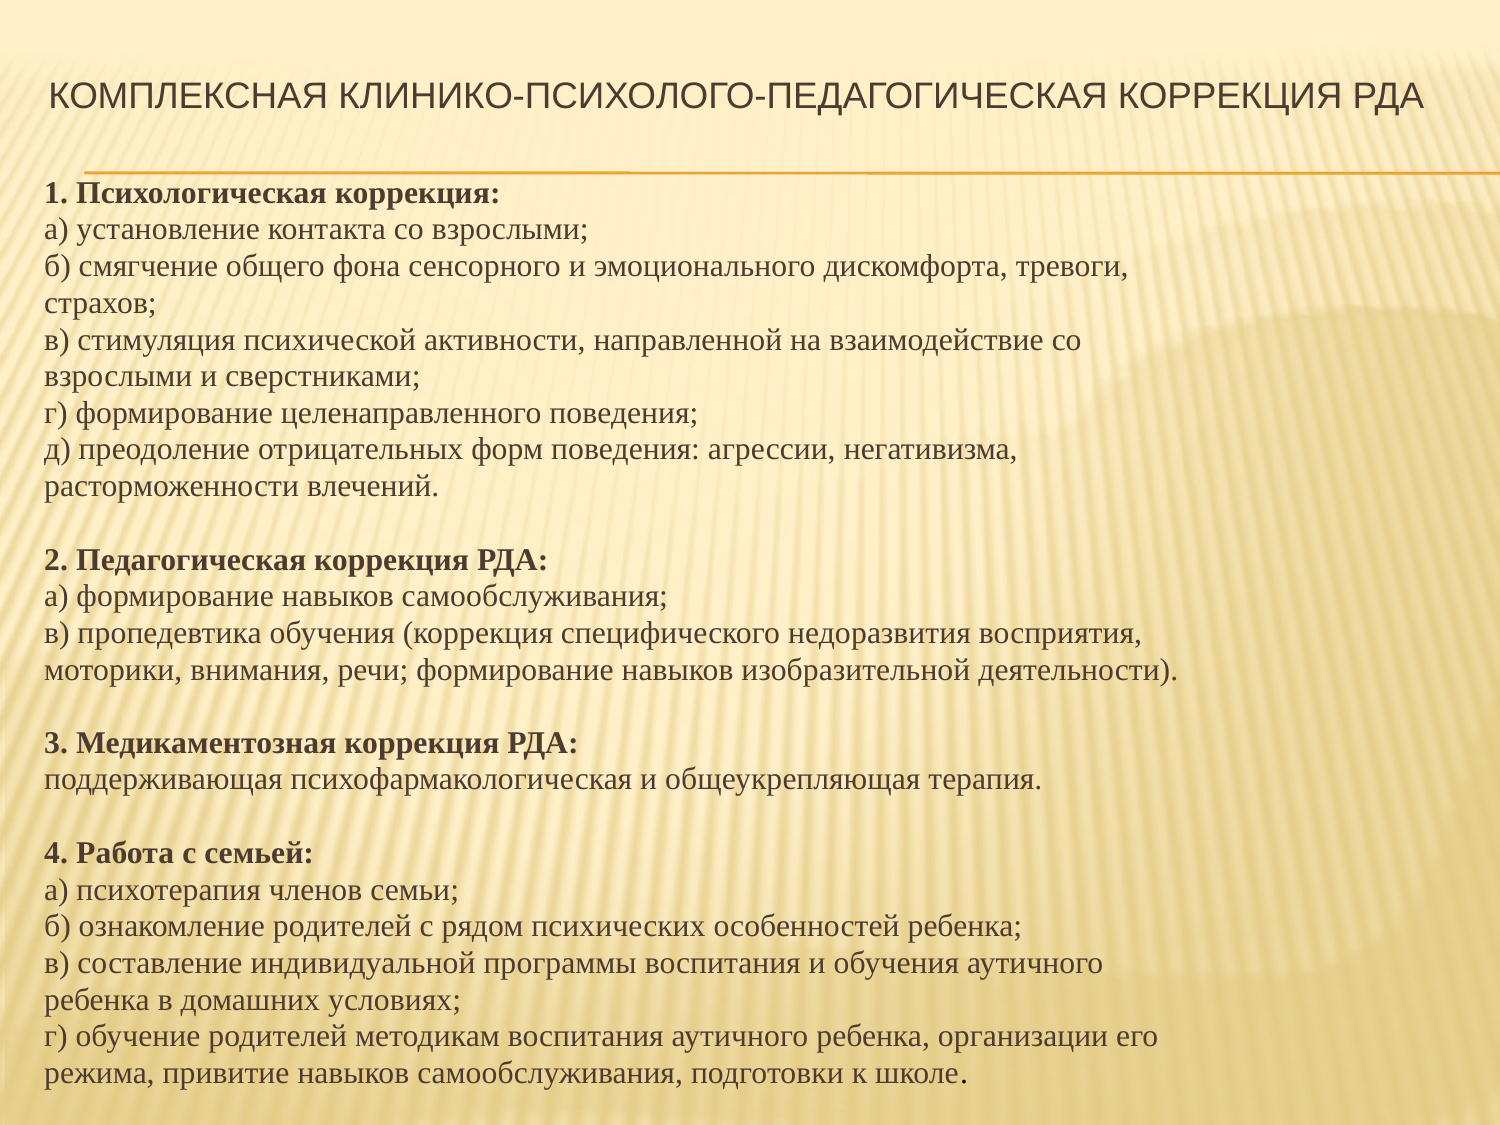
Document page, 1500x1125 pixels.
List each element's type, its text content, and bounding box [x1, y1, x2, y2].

list 1. Психологическая коррекция: а) установление контакта со взрослыми; б) смягчение общего фона сенсорного и эмоционального дискомфорта, тревоги, страхов; в) стимуляция психической активности, направленной на взаимодействие со взрослыми и сверстниками; г) формирование целенаправленного поведения; д) преодоление отрицательных форм поведения: агрессии, негативизма, расторможенности влечений. 2. Педагогическая коррекция РДА: а) формирование навыков самообслуживания; в) пропедевтика обучения (коррекция специфического недоразвития восприятия, моторики, внимания, речи; формирование навыков изобразительной деятельности). 3. Медикаментозная коррекция РДА: поддерживающая психофармакологическая и общеукрепляющая терапия. 4. Работа с семьей: а) психотерапия членов семьи; б) ознакомление родителей с рядом психических особенностей ребенка; в) составление индивидуальной программы воспитания и обучения аутичного ребенка в домашних условиях; г) обучение родителей методикам воспитания аутичного ребенка, организации его режима, привитие навыков самообслуживания, подготовки к школе. [29, 125, 1475, 1102]
title Комплексная клинико-психолого-педагогическая коррекция рда [29, 54, 1455, 125]
